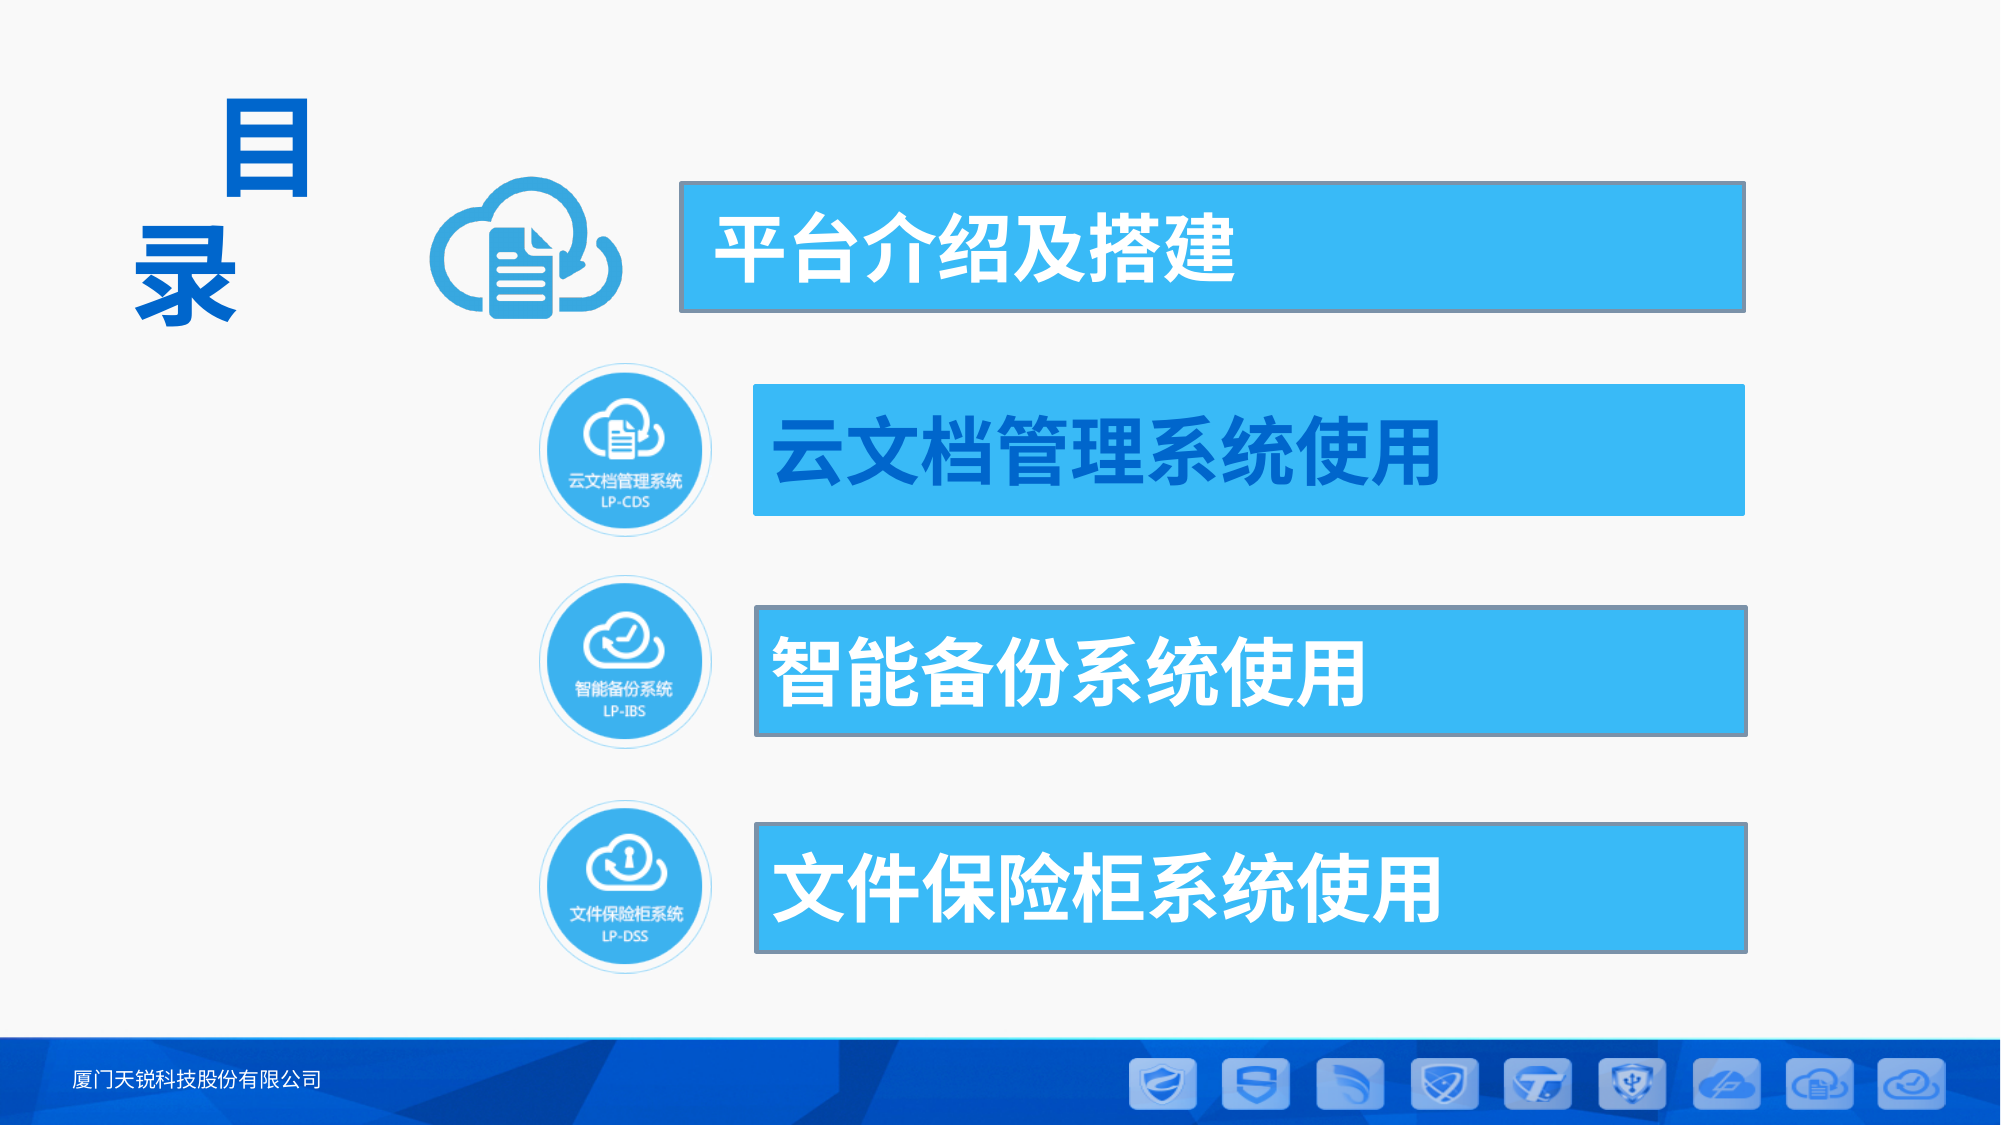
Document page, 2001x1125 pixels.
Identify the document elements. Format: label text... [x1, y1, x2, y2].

text_box 智能备份系统使用 [755, 618, 1658, 723]
picture [0, 0, 2001, 1125]
text_box [679, 181, 1746, 313]
text_box [754, 605, 1748, 737]
text_box [753, 384, 1745, 516]
text_box 云文档管理系统使用 [755, 396, 1658, 502]
text_box [754, 822, 1748, 954]
text_box 录 [98, 215, 211, 328]
text_box 平台介绍及搭建 [698, 194, 1535, 299]
text_box 目 [175, 72, 319, 216]
text_box 文件保险柜系统使用 [756, 834, 1593, 939]
